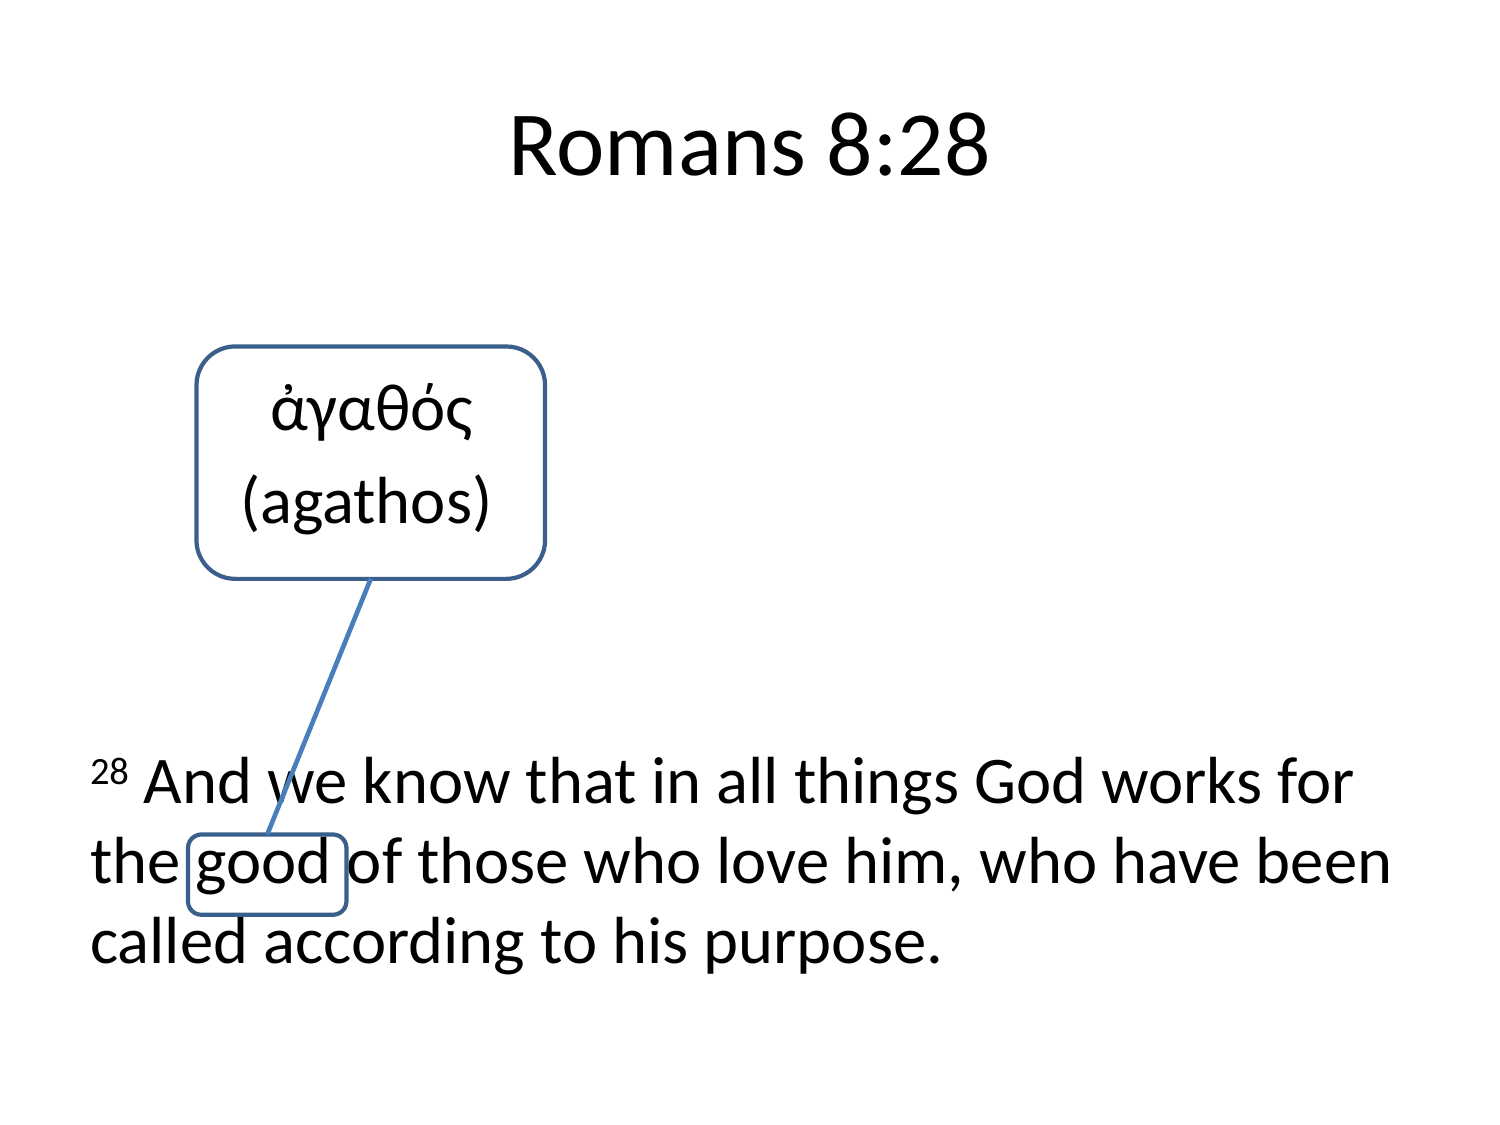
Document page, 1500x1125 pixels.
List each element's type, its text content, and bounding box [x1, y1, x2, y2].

text_box [185, 832, 349, 917]
list ἀγαθός (agathos) 28 And we know that in all things God works for the good of those who love him, who have been called according to his purpose. [75, 262, 1425, 1005]
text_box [266, 578, 371, 835]
text_box [194, 344, 548, 581]
title Romans 8:28 [75, 45, 1425, 233]
